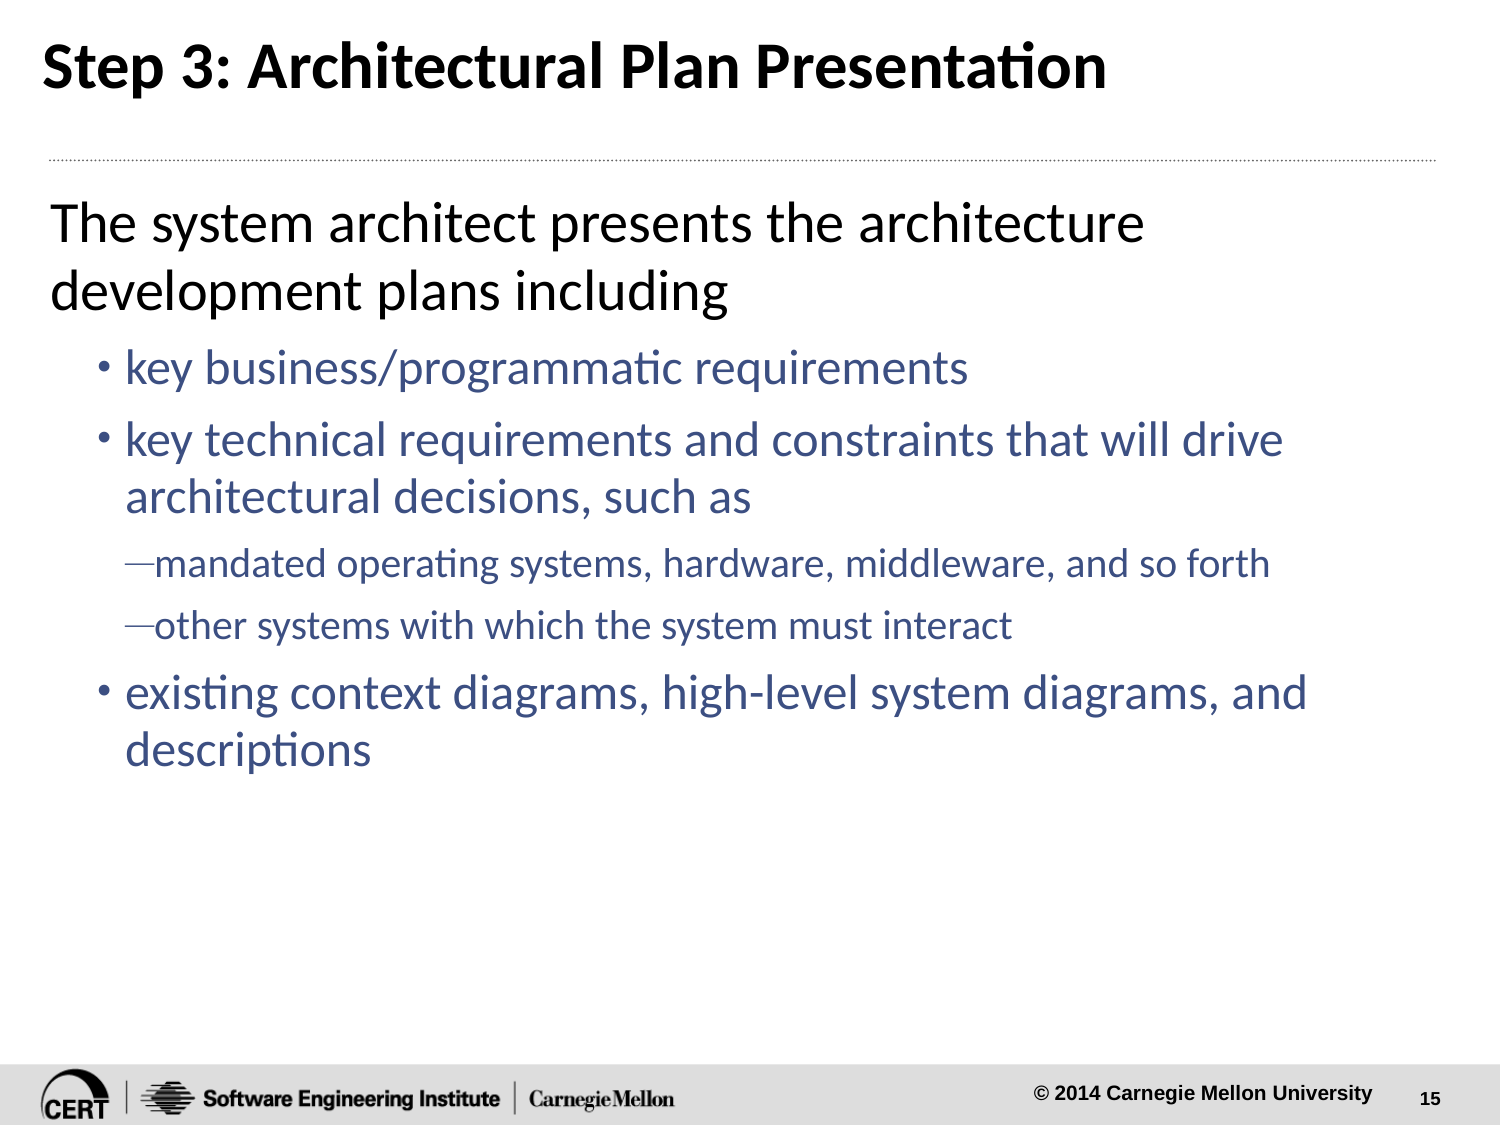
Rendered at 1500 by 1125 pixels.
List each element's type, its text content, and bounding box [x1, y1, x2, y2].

picture [24, 1065, 688, 1125]
title Step 3: Architectural Plan Presentation [42, 37, 1434, 155]
list The system architect presents the architecture development plans including key business/programmatic requirements key technical requirements and constraints that will drive architectural decisions, such as mandated operating systems, hardware, middleware, and so forth other systems with which the system must interact existing context diagrams, high-level system diagrams, and descriptions [49, 187, 1438, 1001]
